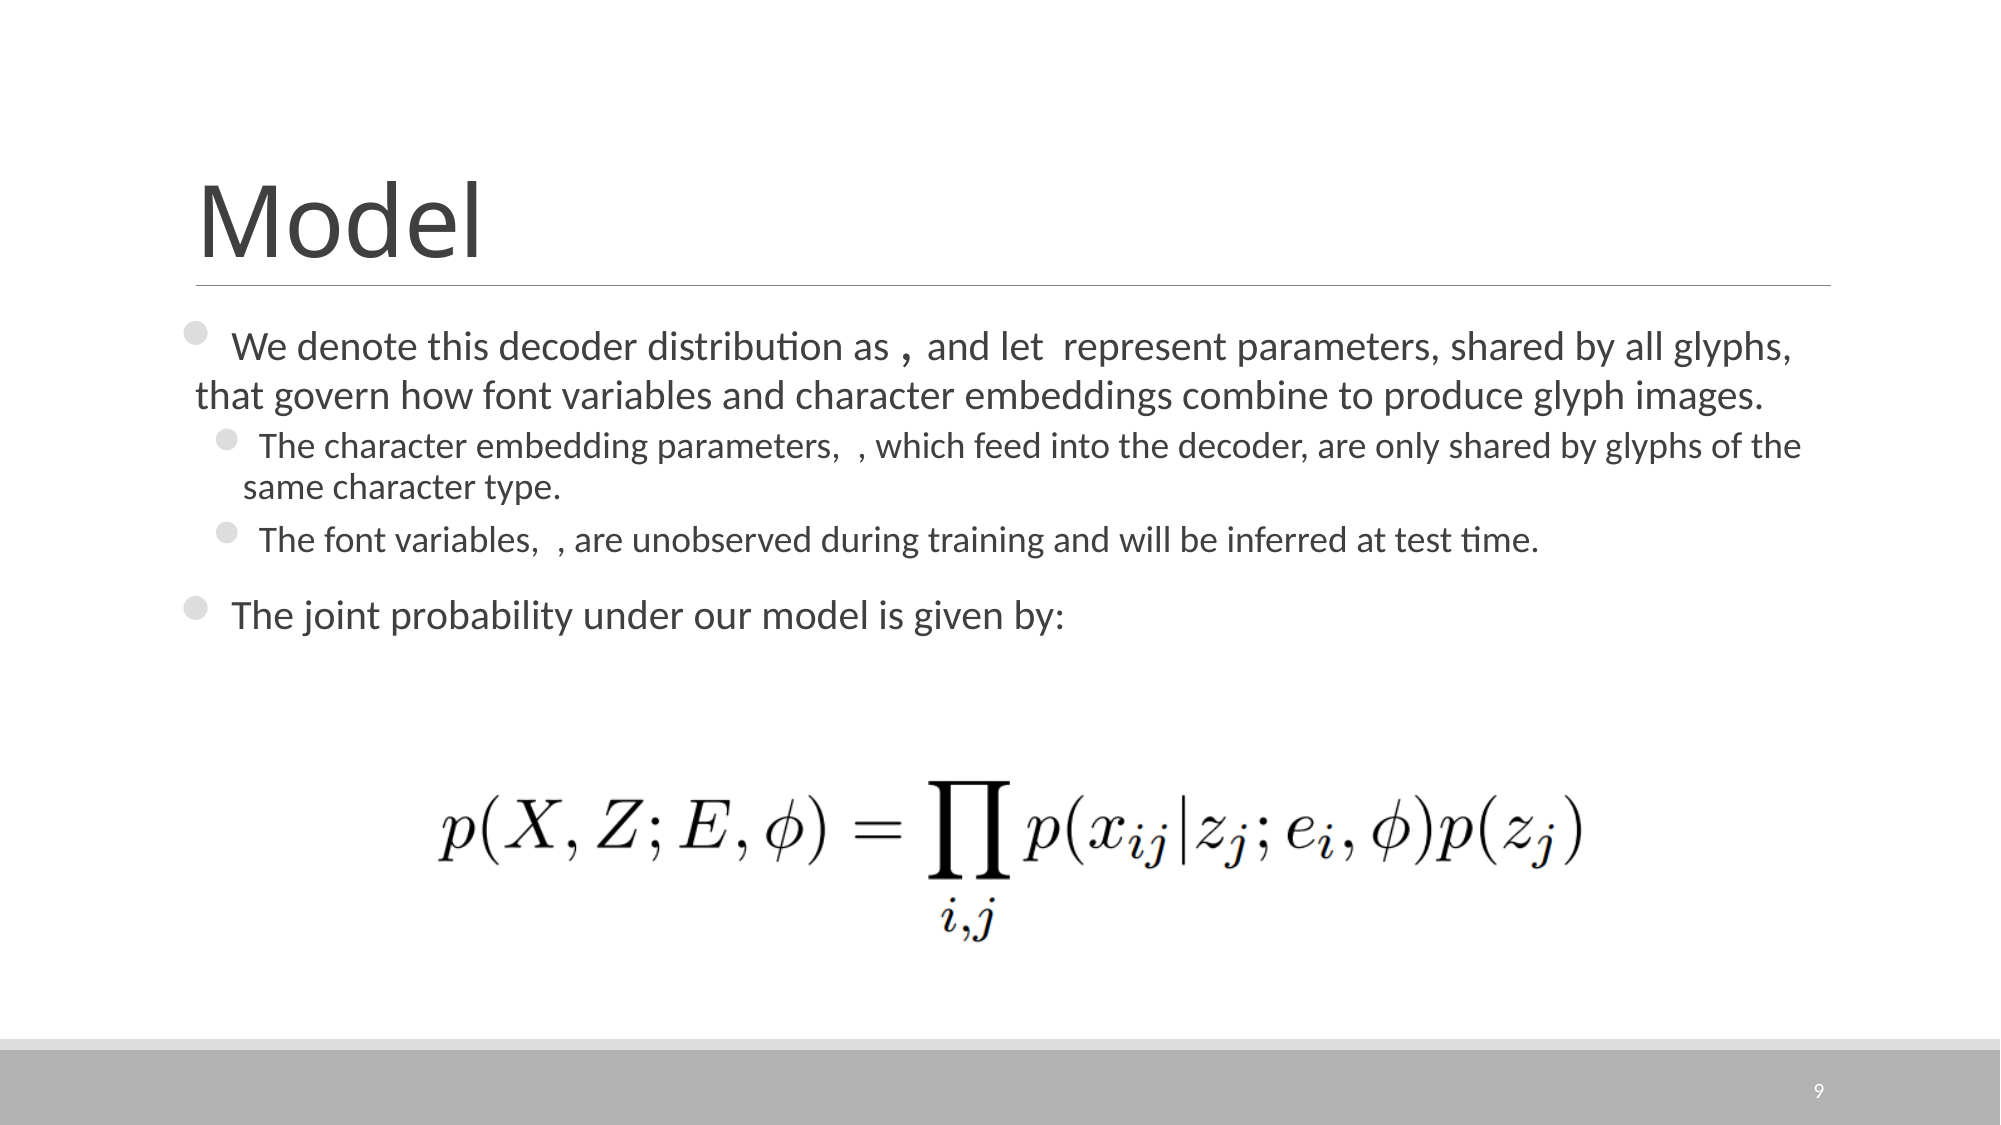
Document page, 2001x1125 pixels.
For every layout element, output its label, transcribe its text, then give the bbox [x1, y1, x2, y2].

picture [414, 751, 1596, 963]
slide_number 9 [1624, 1059, 1840, 1120]
title Model [180, 47, 1830, 285]
